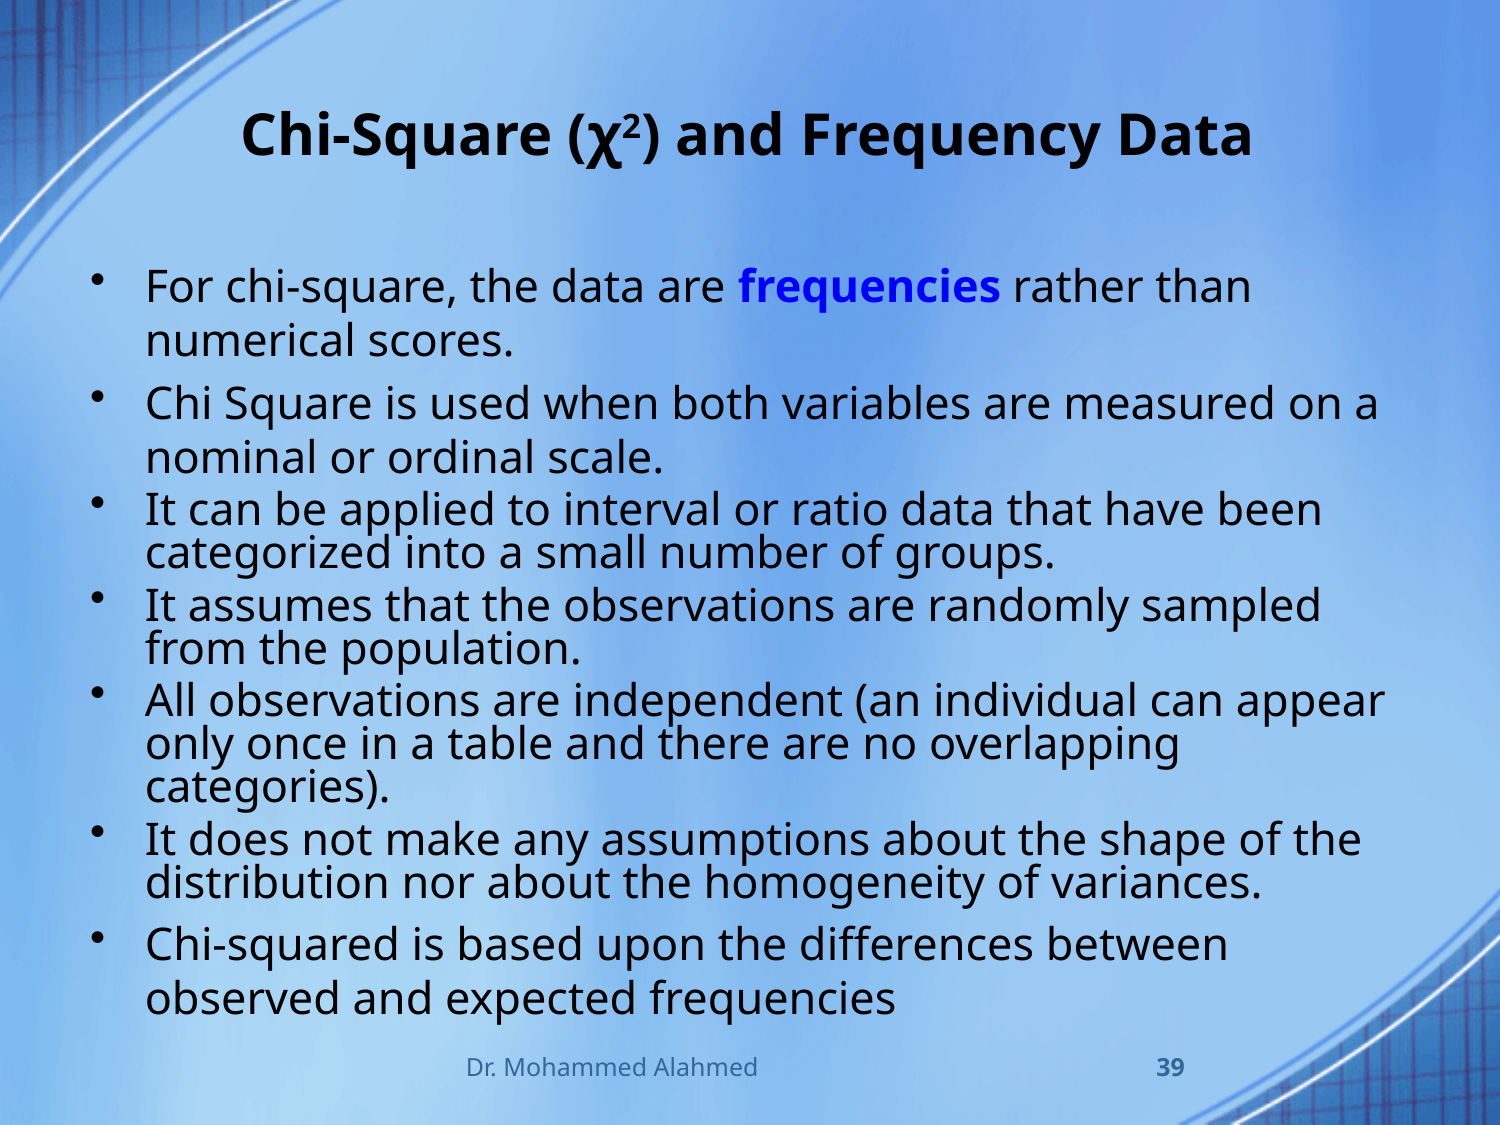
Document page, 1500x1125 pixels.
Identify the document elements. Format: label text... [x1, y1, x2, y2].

footer Dr. Mohammed Alahmed [374, 1037, 851, 1100]
slide_number 39 [887, 1037, 1201, 1100]
title Chi-Square (χ2) and Frequency Data [224, 37, 1401, 176]
list For chi‑square, the data are frequencies rather than numerical scores. Chi Square is used when both variables are measured on a nominal or ordinal scale. It can be applied to interval or ratio data that have been categorized into a small number of groups. It assumes that the observations are randomly sampled from the population. All observations are independent (an individual can appear only once in a table and there are no overlapping categories). It does not make any assumptions about the shape of the distribution nor about the homogeneity of variances. Chi-squared is based upon the differences between observed and expected frequencies [74, 249, 1426, 1038]
picture [0, 0, 1500, 1125]
